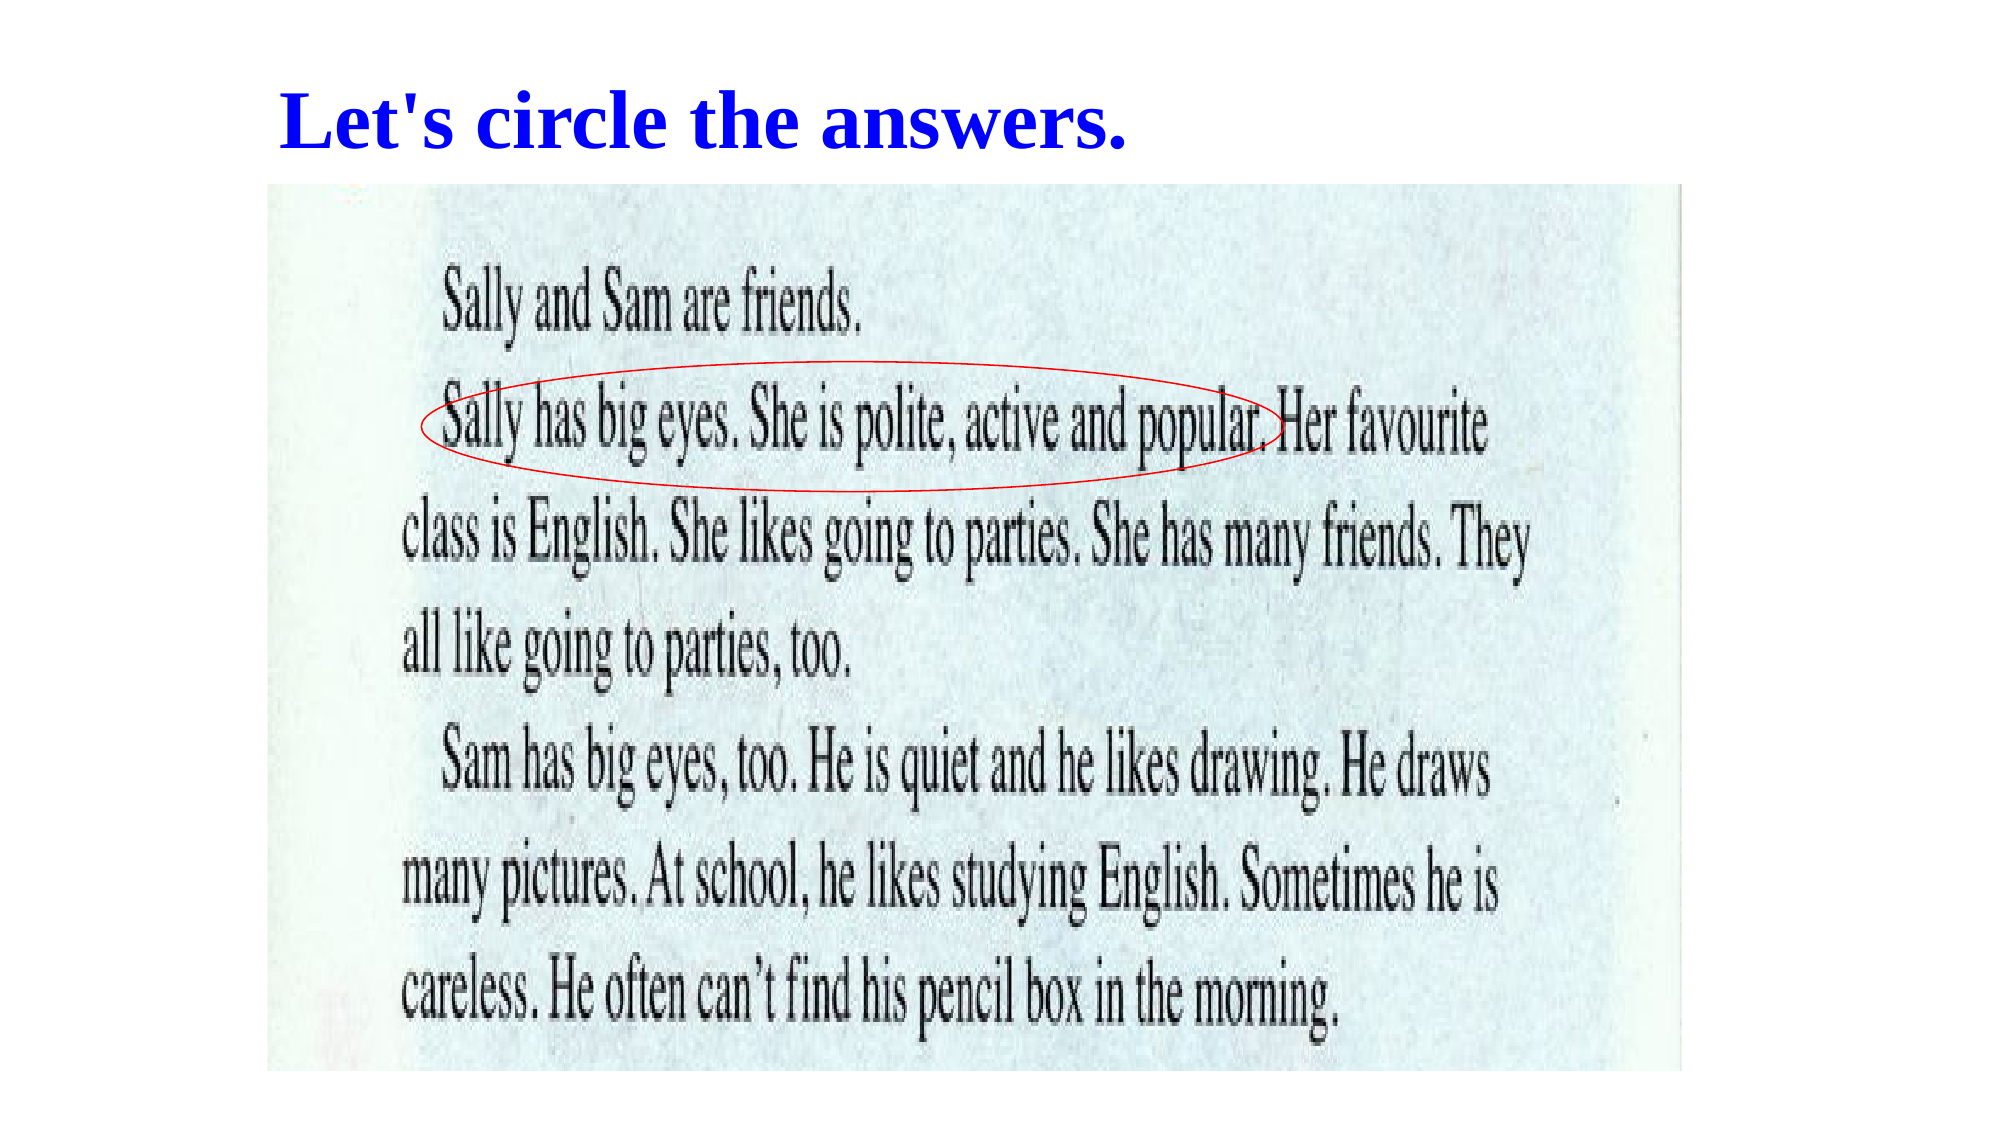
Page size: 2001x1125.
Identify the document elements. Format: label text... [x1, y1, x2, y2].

text_box Let's circle the answers. [264, 58, 1213, 173]
picture [267, 184, 1682, 1071]
